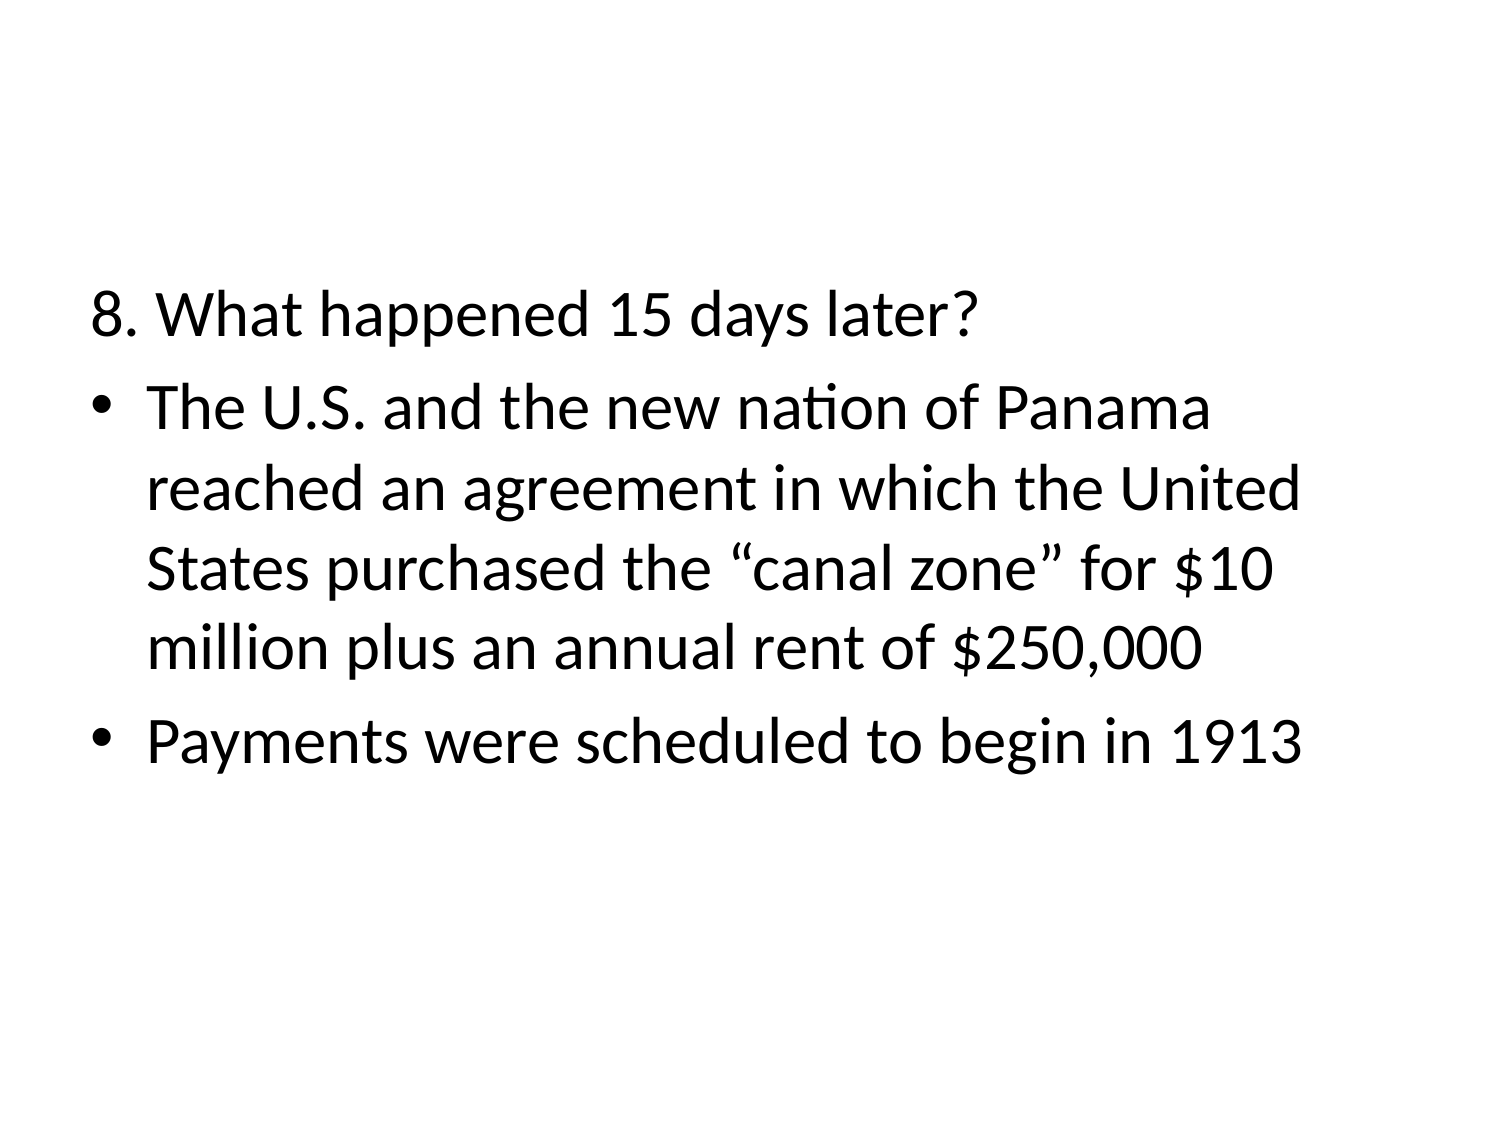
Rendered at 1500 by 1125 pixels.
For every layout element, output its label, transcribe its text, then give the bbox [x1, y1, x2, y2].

list 8. What happened 15 days later? The U.S. and the new nation of Panama reached an agreement in which the United States purchased the “canal zone” for $10 million plus an annual rent of $250,000 Payments were scheduled to begin in 1913 [75, 262, 1425, 1005]
